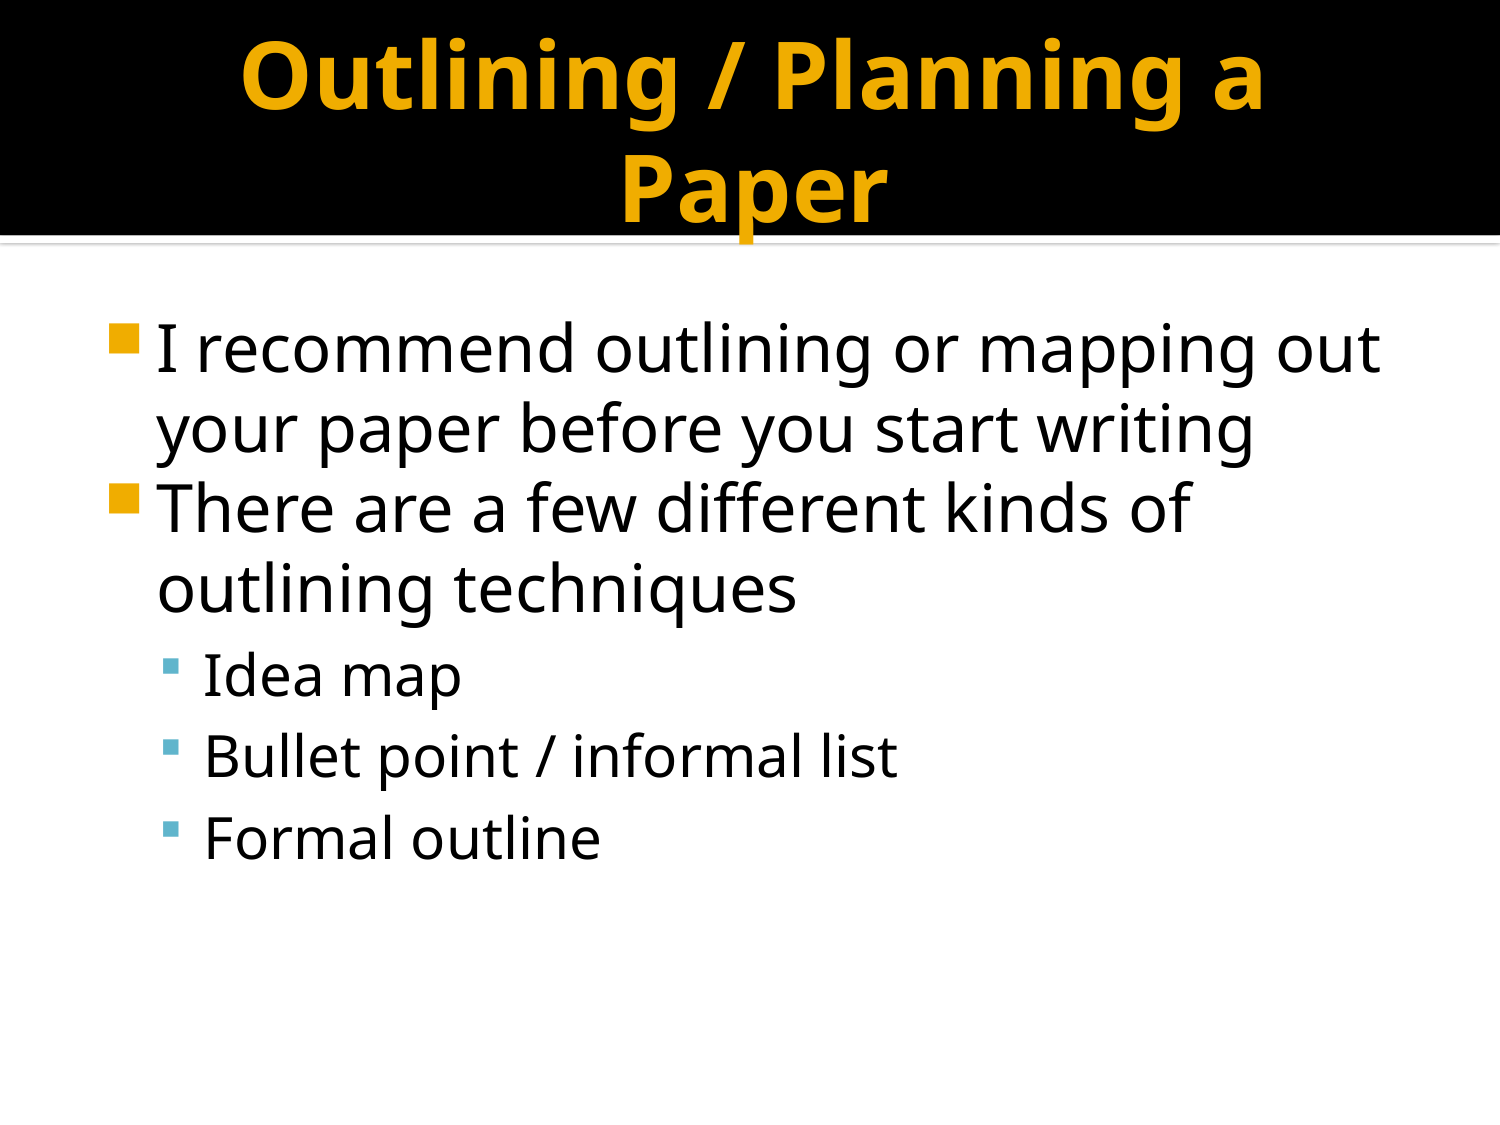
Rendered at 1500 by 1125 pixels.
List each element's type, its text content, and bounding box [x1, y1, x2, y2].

title Outlining / Planning a Paper [75, 25, 1425, 231]
list I recommend outlining or mapping out your paper before you start writing There are a few different kinds of outlining techniques Idea map Bullet point / informal list Formal outline [75, 291, 1425, 1050]
